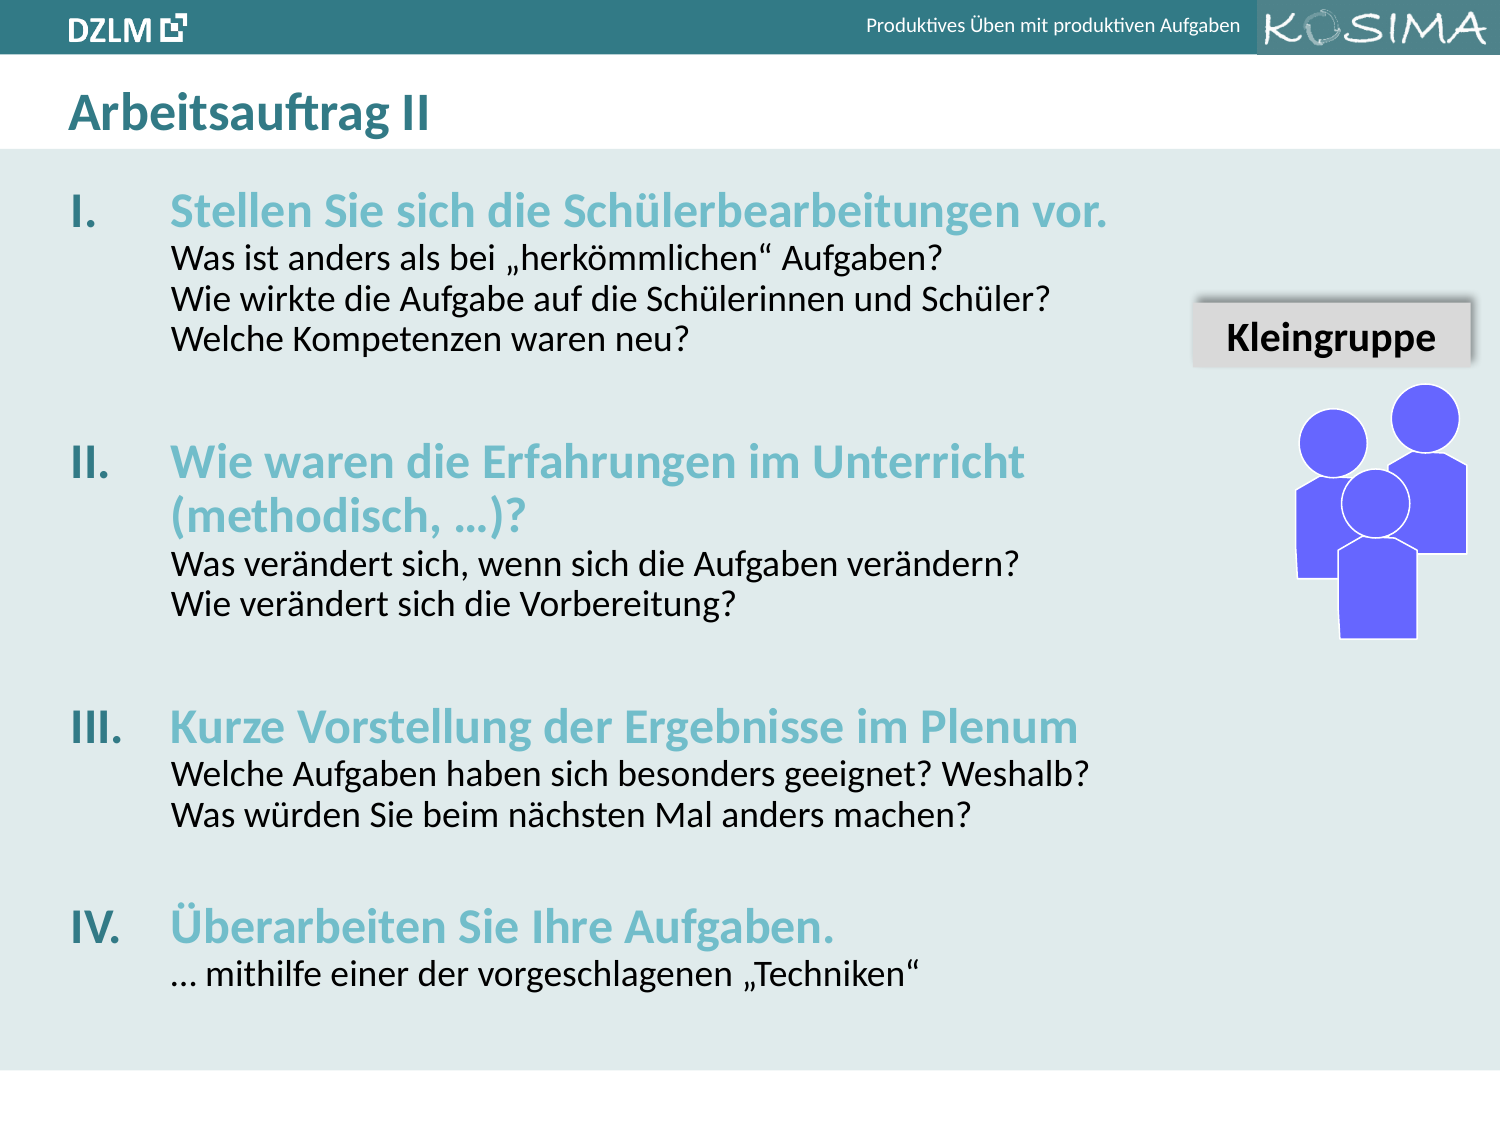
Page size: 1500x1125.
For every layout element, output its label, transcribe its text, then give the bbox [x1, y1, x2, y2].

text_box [1387, 383, 1468, 555]
list Stellen Sie sich die Schülerbearbeitungen vor. Was ist anders als bei „herkömmlichen“ Aufgaben? Wie wirkte die Aufgabe auf die Schülerinnen und Schüler? Welche Kompetenzen waren neu? Wie waren die Erfahrungen im Unterricht (methodisch, …)? Was verändert sich, wenn sich die Aufgaben verändern? Wie verändert sich die Vorbereitung? Kurze Vorstellung der Ergebnisse im Plenum Welche Aufgaben haben sich besonders geeignet? Weshalb? Was würden Sie beim nächsten Mal anders machen? Überarbeiten Sie Ihre Aufgaben. … mithilfe einer der vorgeschlagenen „Techniken“ [52, 184, 1436, 1071]
title Arbeitsauftrag II [53, 68, 1436, 149]
text_box Kleingruppe [1192, 302, 1471, 368]
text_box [1337, 468, 1418, 640]
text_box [1295, 408, 1375, 579]
text_box [0, 148, 1500, 1071]
